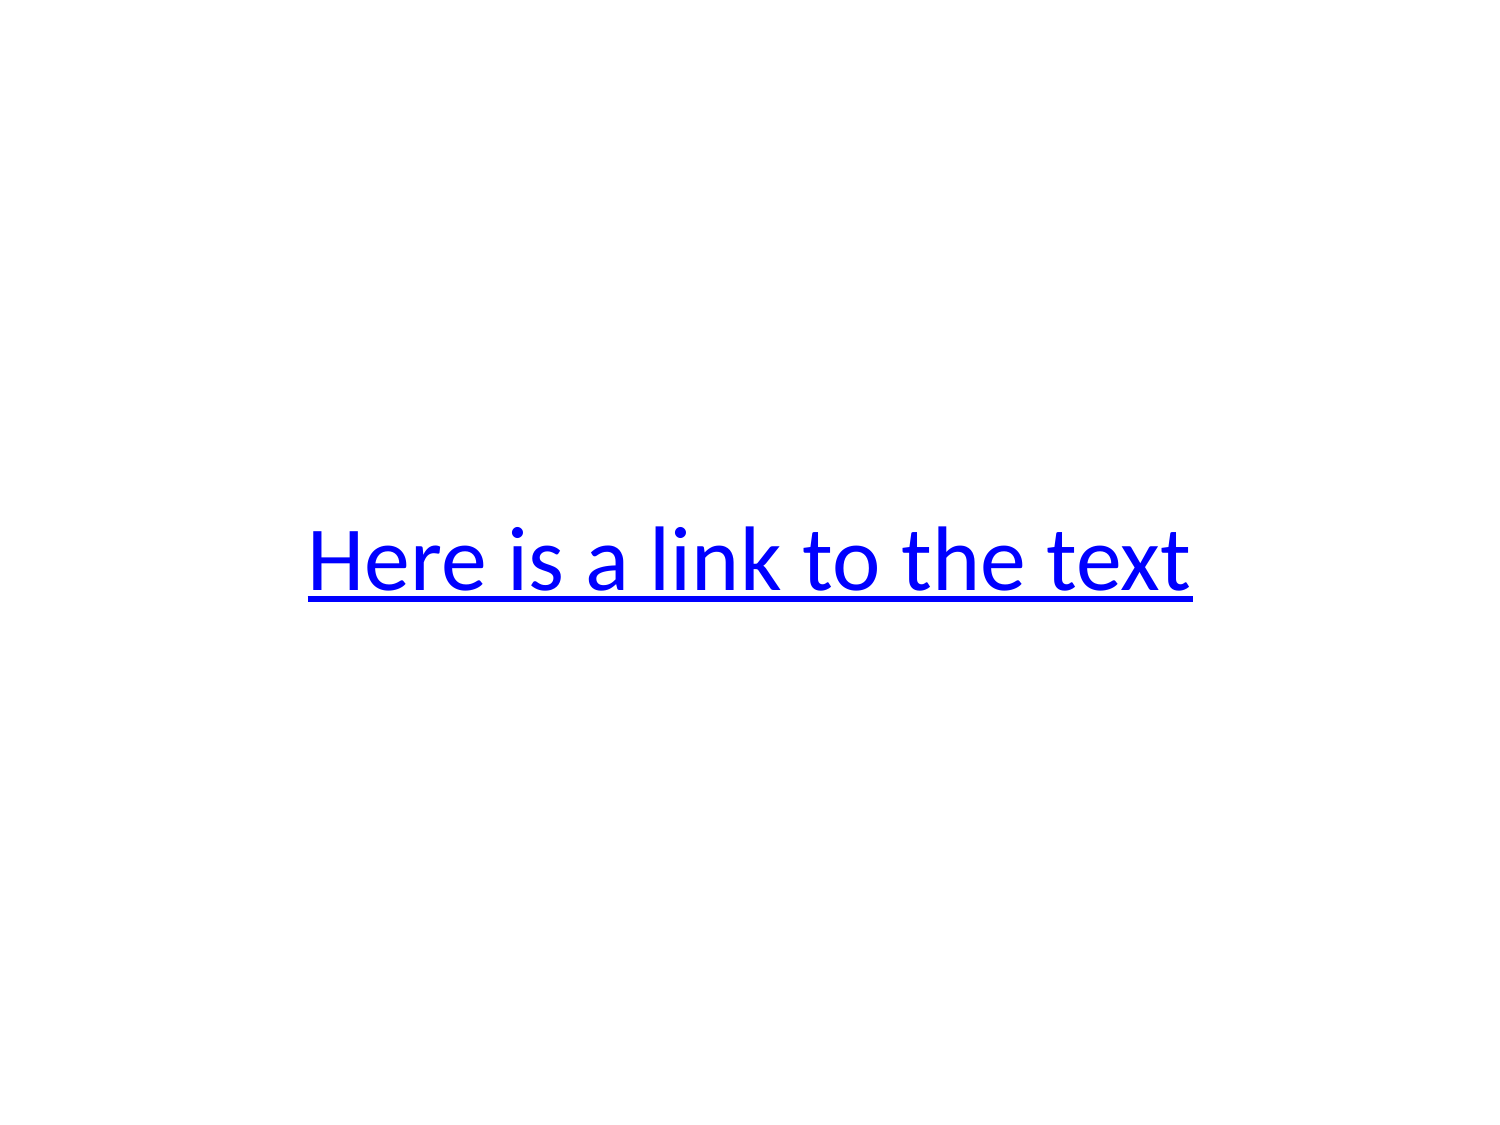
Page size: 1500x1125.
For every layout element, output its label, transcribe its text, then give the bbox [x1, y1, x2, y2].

title Here is a link to the text [74, 44, 1426, 1063]
